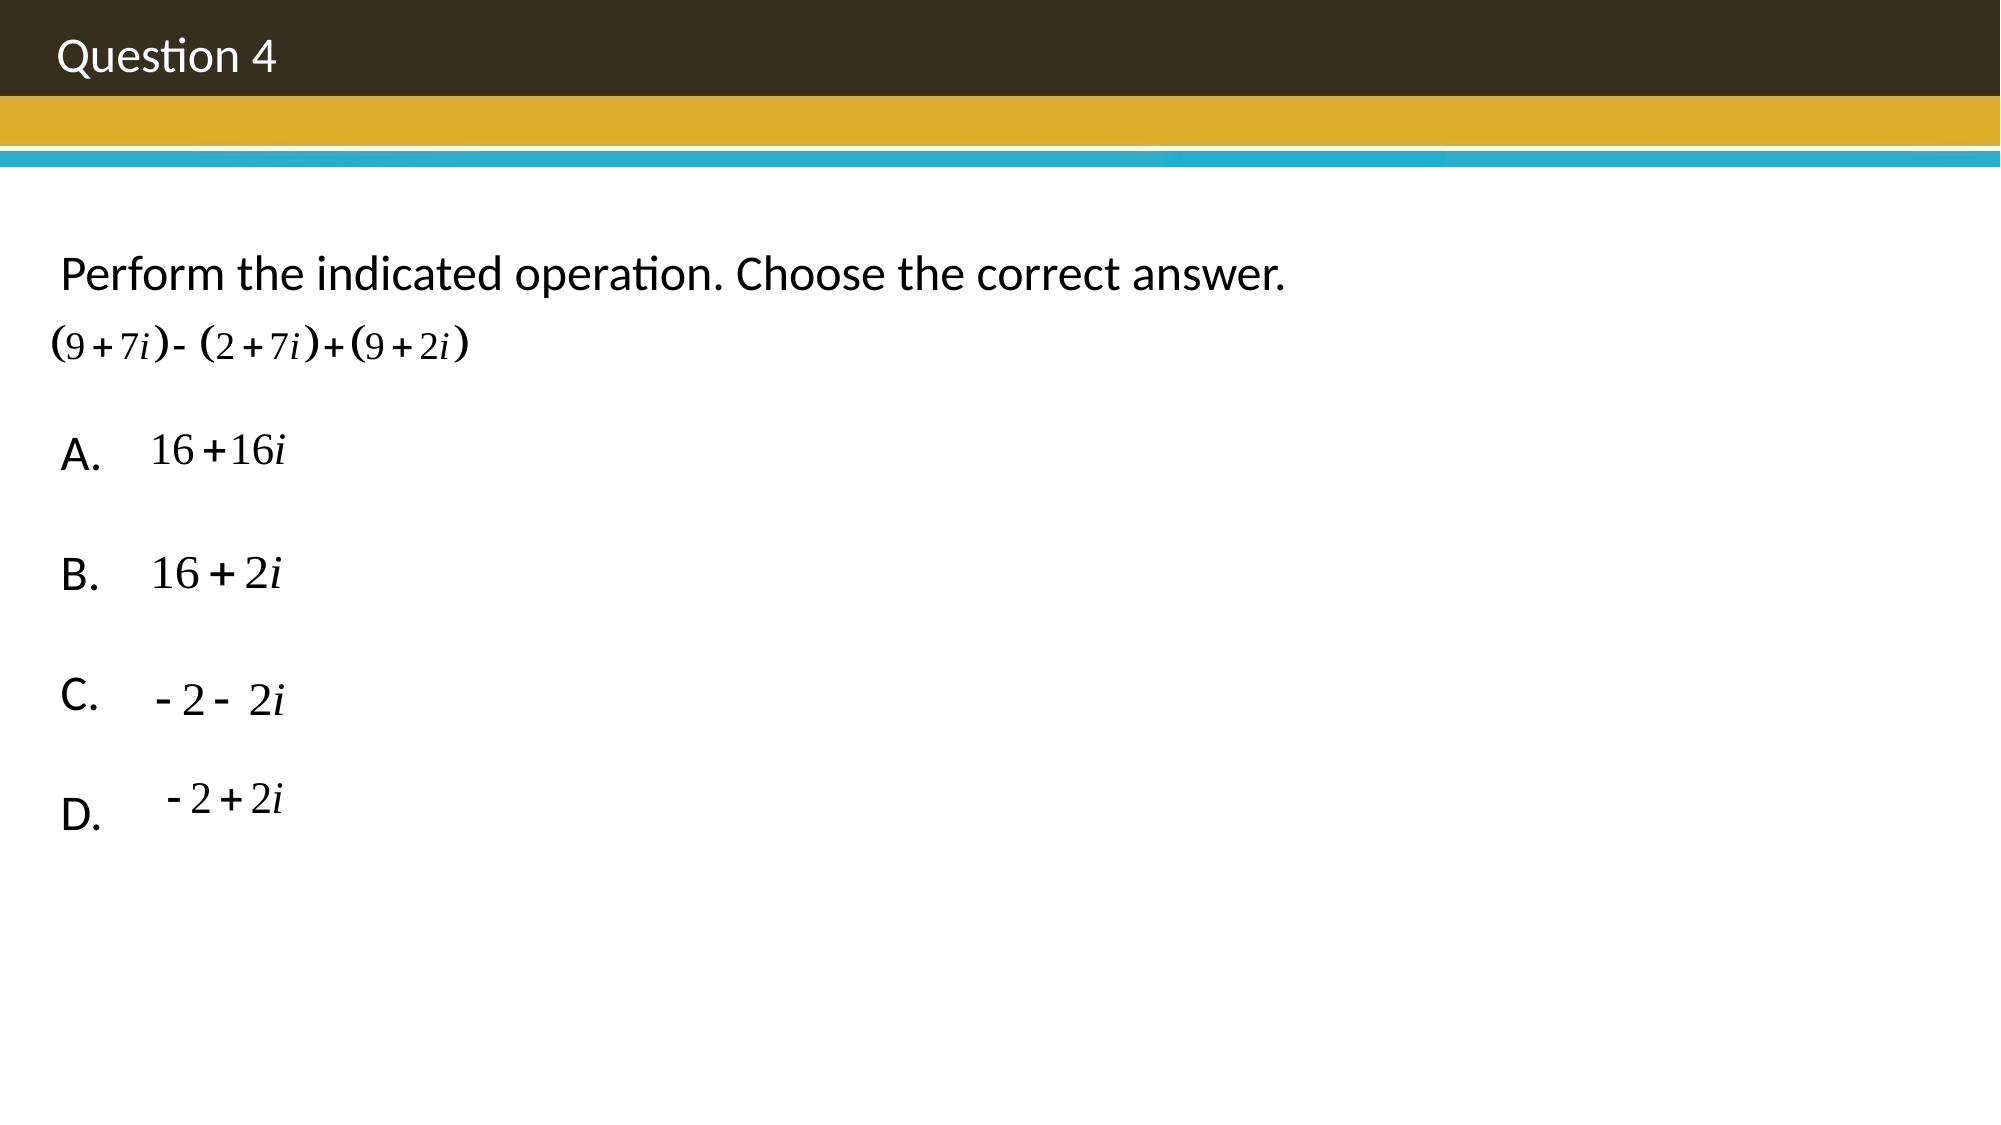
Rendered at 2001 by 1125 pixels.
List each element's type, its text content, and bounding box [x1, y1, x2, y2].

picture [147, 672, 294, 728]
picture [147, 544, 294, 600]
text_box Perform the indicated operation. Choose the correct answer. A. B. C. D. [45, 233, 1958, 1089]
picture [147, 422, 294, 476]
picture [45, 317, 472, 383]
text_box Question 4 [41, 14, 293, 90]
picture [160, 772, 294, 826]
picture [0, 0, 2000, 167]
